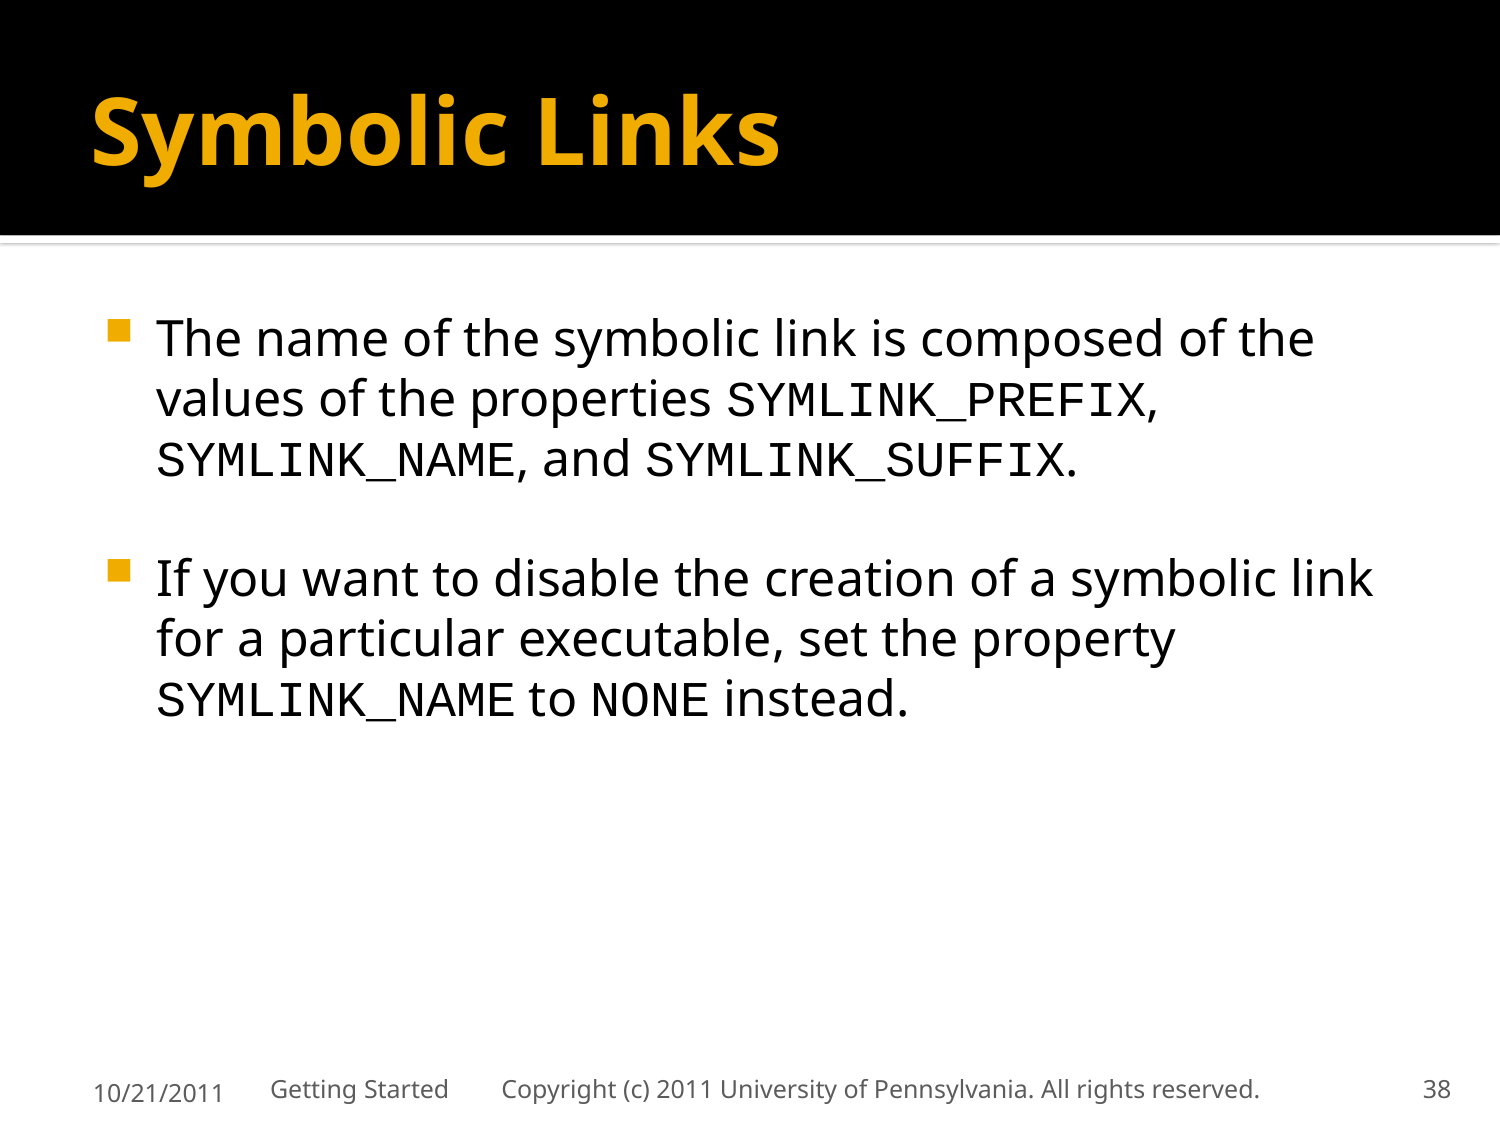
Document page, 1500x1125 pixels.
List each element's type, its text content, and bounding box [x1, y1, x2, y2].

slide_number 38 [1345, 1062, 1467, 1108]
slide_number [75, 1062, 238, 1108]
title Symbolic Links [75, 25, 1425, 231]
list The name of the symbolic link is composed of the values of the properties SYMLINK_PREFIX, SYMLINK_NAME, and SYMLINK_SUFFIX. If you want to disable the creation of a symbolic link for a particular executable, set the property SYMLINK_NAME to NONE instead. [75, 291, 1425, 1050]
footer Getting Started Copyright (c) 2011 University of Pennsylvania. All rights reserved. [262, 1062, 1337, 1108]
